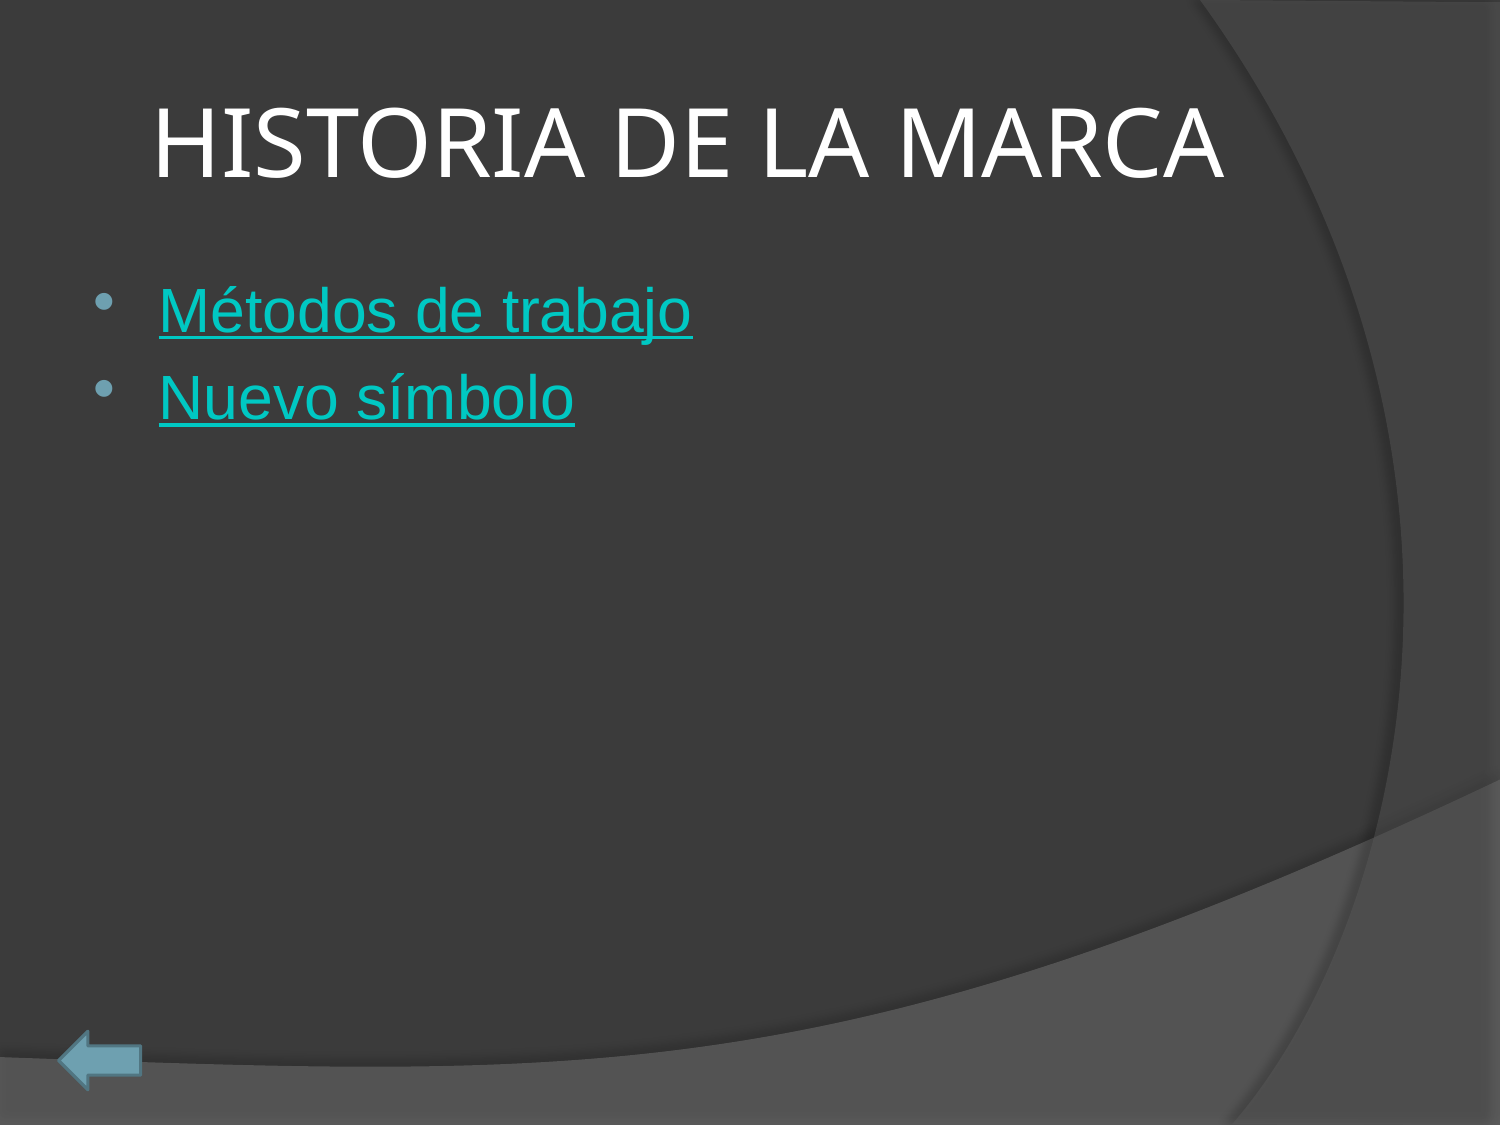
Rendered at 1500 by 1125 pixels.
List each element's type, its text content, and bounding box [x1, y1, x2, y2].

text_box [57, 1029, 143, 1092]
title HISTORIA DE LA MARCA [75, 45, 1300, 233]
list Métodos de trabajo Nuevo símbolo [75, 262, 1300, 1005]
